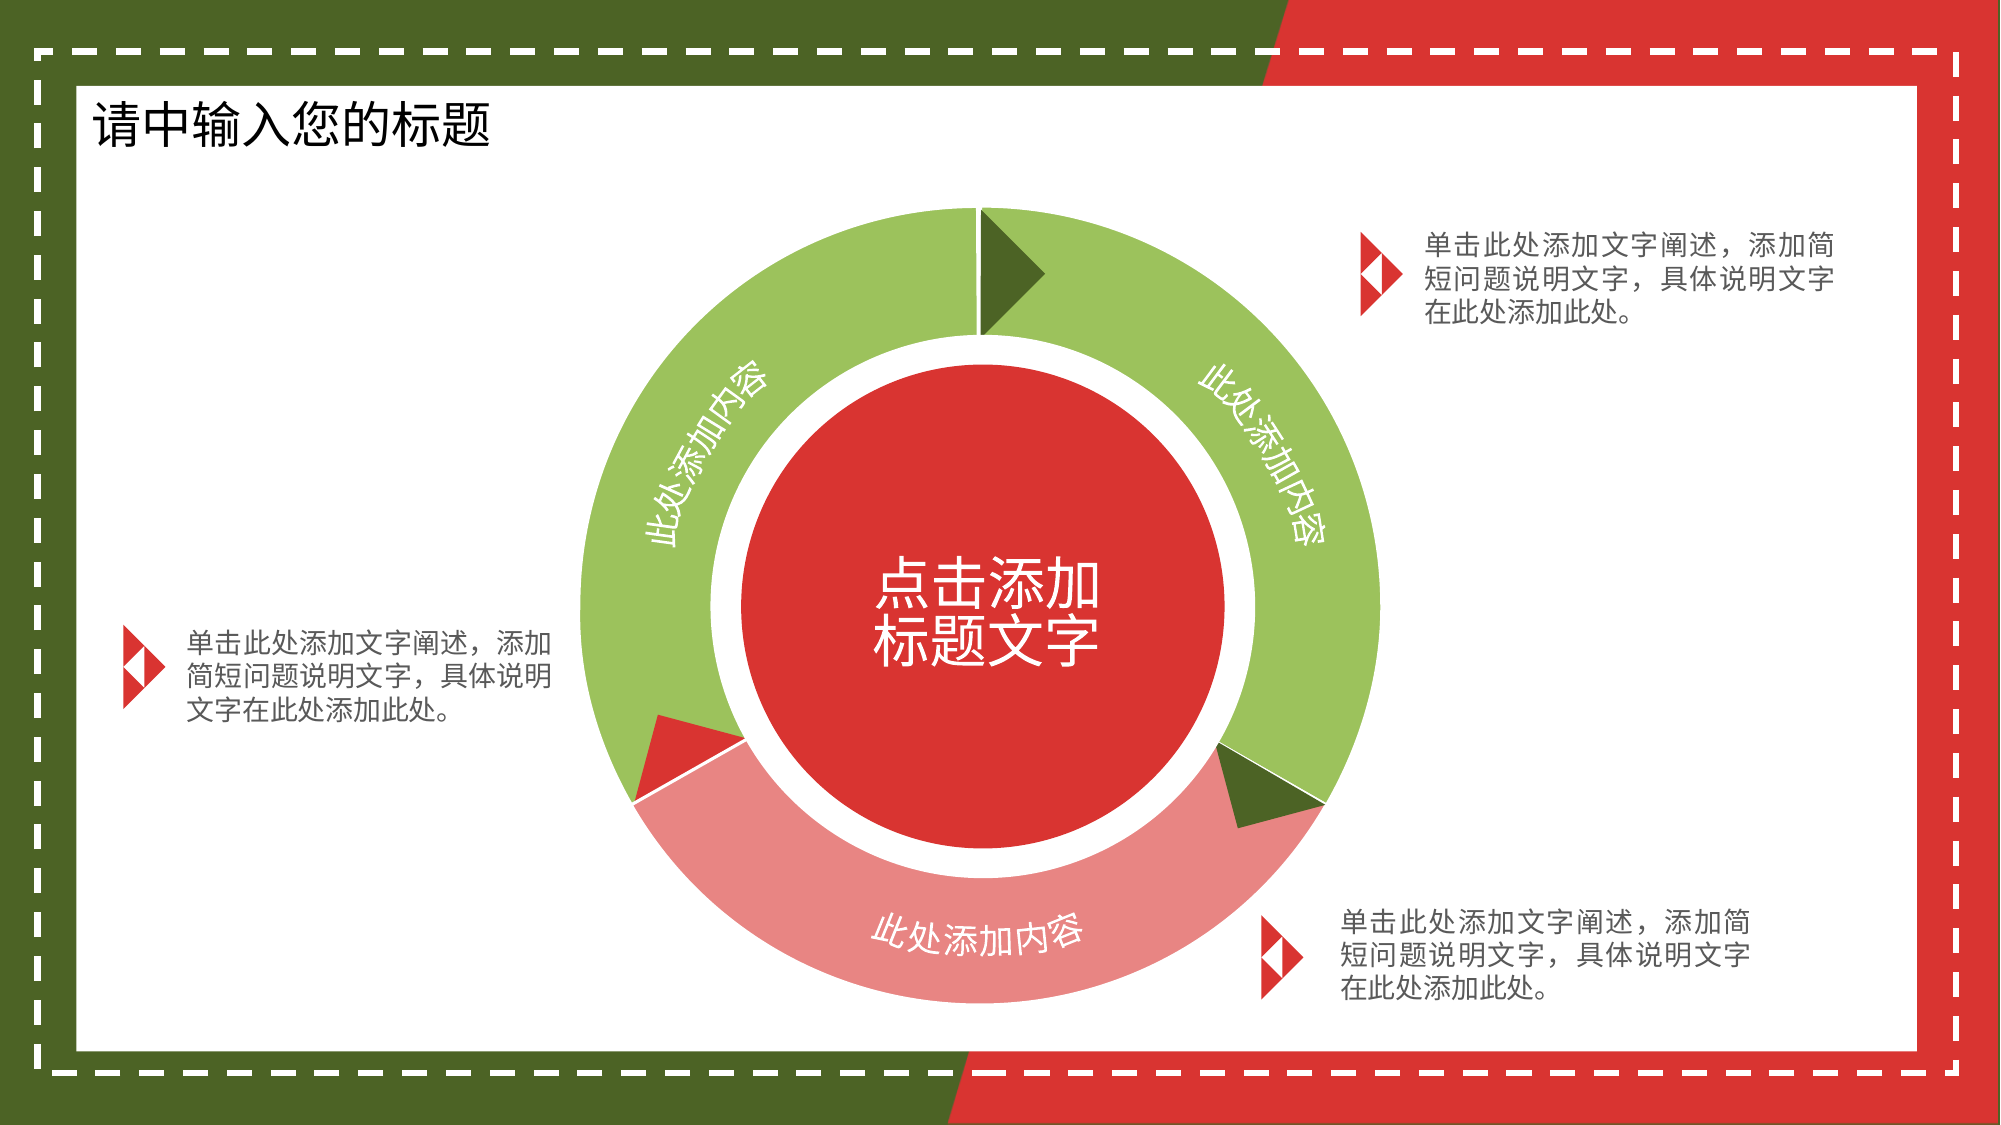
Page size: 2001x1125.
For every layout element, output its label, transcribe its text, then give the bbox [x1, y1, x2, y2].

text_box [122, 622, 167, 712]
picture [947, 0, 1998, 1125]
text_box 单击此处添加文字阐述，添加简短问题说明文字，具体说明文字在此处添加此处。 [1409, 220, 1851, 336]
text_box 单击此处添加文字阐述，添加简短问题说明文字，具体说明文字在此处添加此处。 [1325, 896, 1767, 1012]
text_box 请中输入您的标题 [76, 85, 636, 221]
text_box [1382, 250, 1405, 297]
text_box 单击此处添加文字阐述，添加简短问题说明文字，具体说明文字在此处添加此处。 [172, 618, 568, 734]
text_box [576, 206, 1382, 1006]
